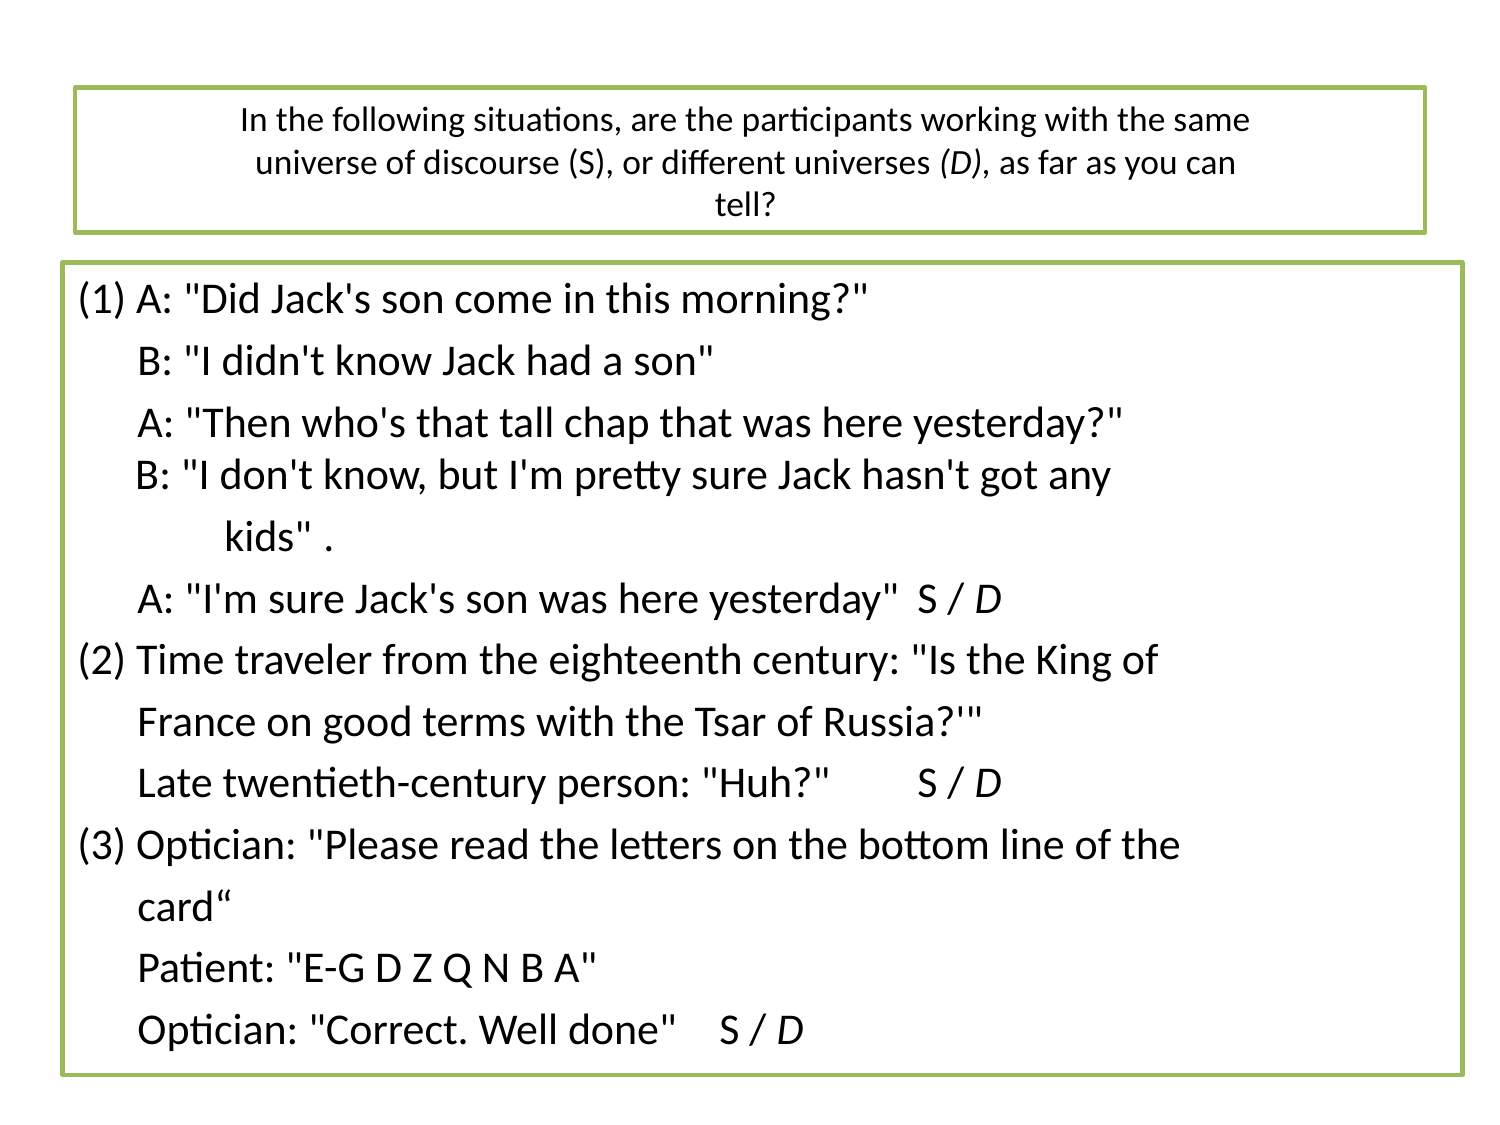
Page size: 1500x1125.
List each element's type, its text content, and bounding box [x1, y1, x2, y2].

list (1) A: "Did Jack's son come in this morning?" B: "I didn't know Jack had a son" A: "Then who's that tall chap that was here yesterday?" B: "I don't know, but I'm pretty sure Jack hasn't got any kids" . A: "I'm sure Jack's son was here yesterday" S / D (2) Time traveler from the eighteenth century: "Is the King of France on good terms with the Tsar of Russia?'" Late twentieth-century person: "Huh?" S / D (3) Optician: "Please read the letters on the bottom line of the card“ Patient: "E-G D Z Q N B A" Optician: "Correct. Well done" S / D [60, 260, 1465, 1077]
title In the following situations, are the participants working with the same universe of discourse (S), or different universes (D), as far as you can tell? [73, 85, 1427, 235]
